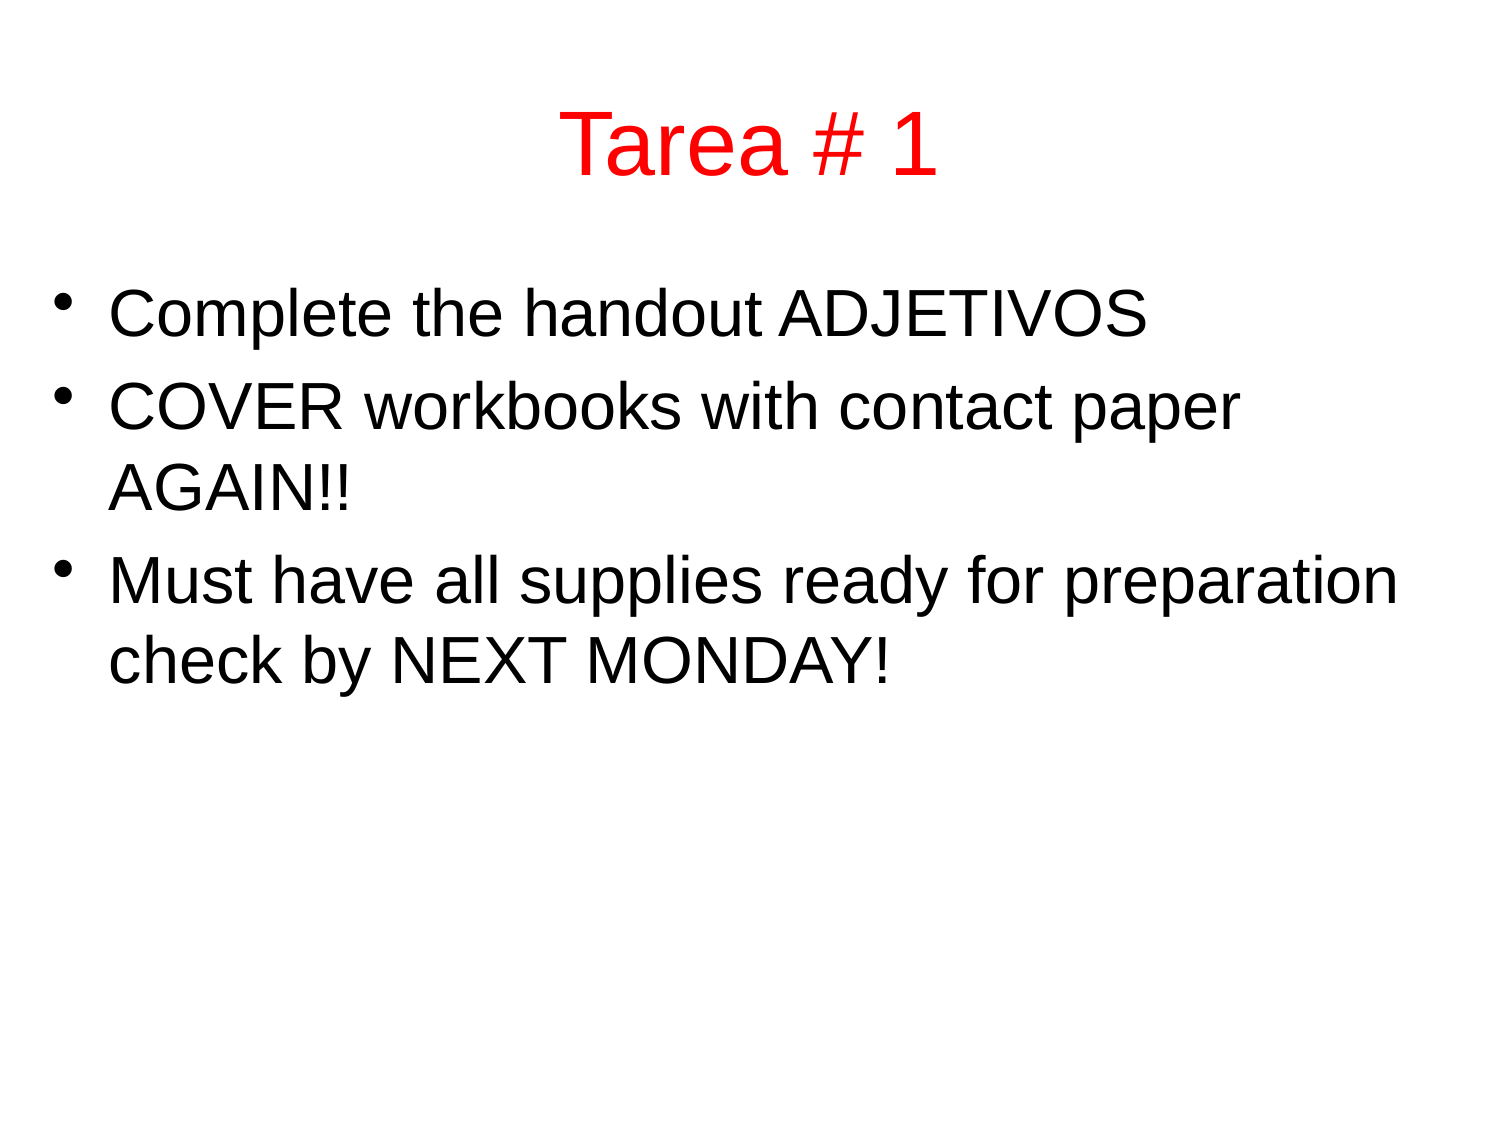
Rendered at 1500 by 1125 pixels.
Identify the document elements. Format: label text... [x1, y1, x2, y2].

title Tarea # 1 [75, 45, 1425, 233]
list Complete the handout ADJETIVOS COVER workbooks with contact paper AGAIN!! Must have all supplies ready for preparation check by NEXT MONDAY! [37, 262, 1463, 1005]
